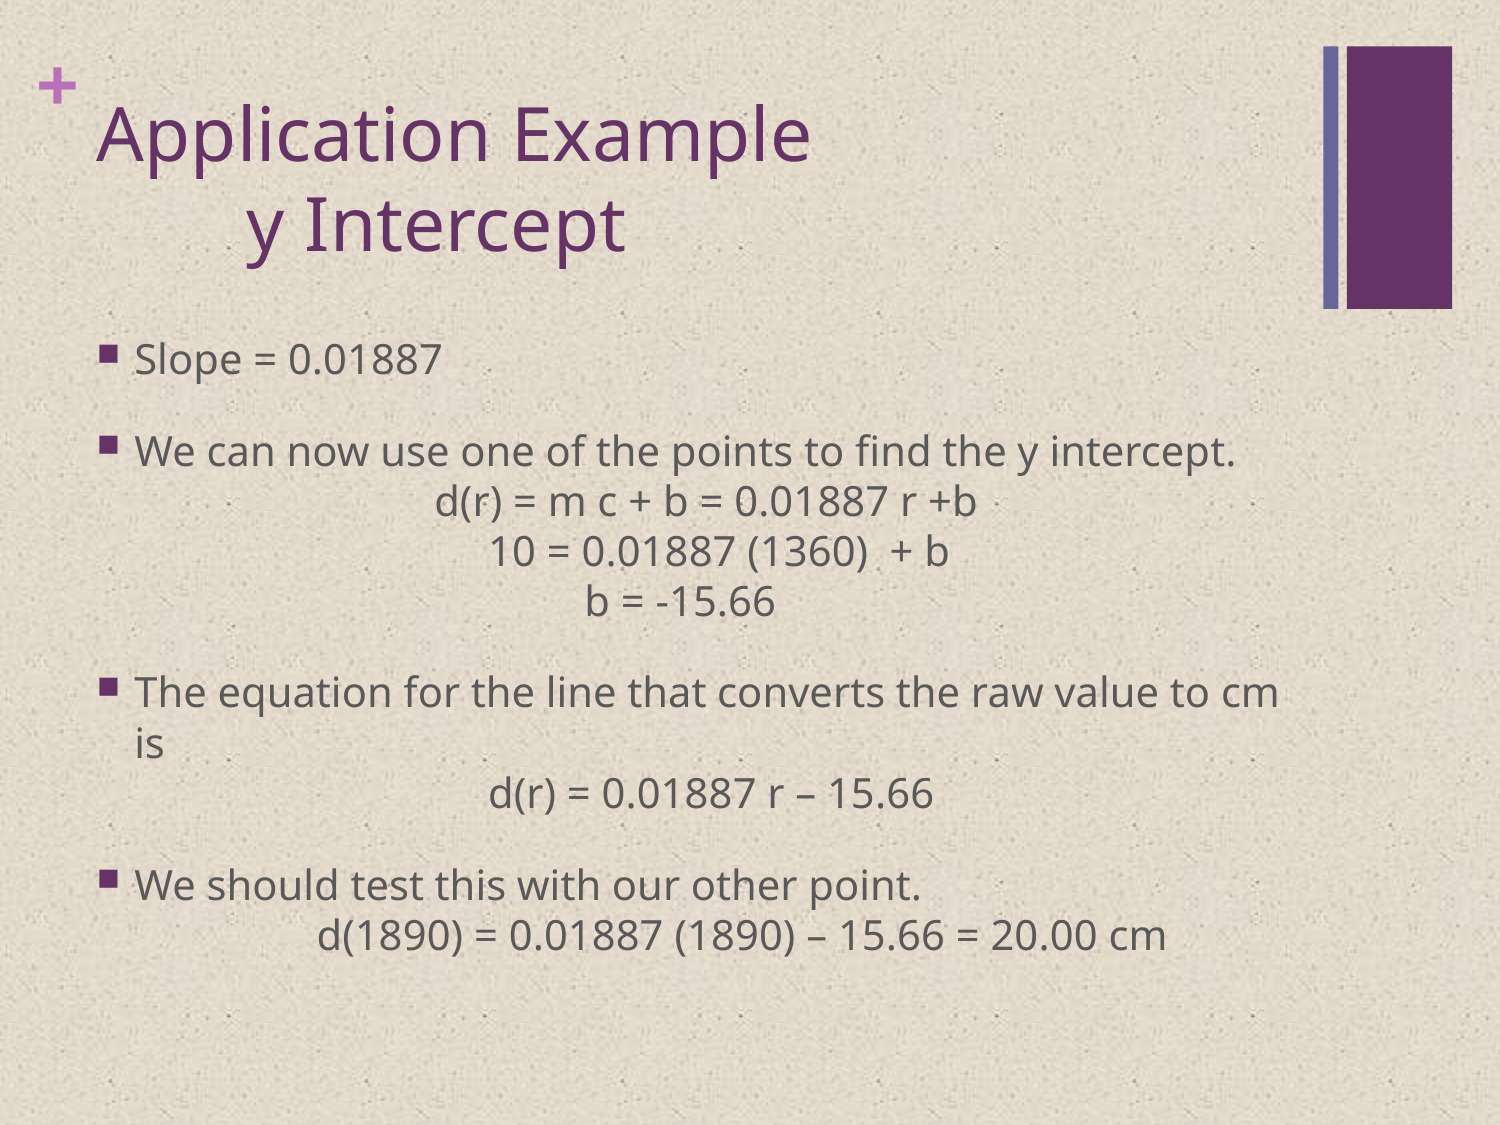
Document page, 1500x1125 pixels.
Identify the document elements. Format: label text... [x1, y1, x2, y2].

list Slope = 0.01887 We can now use one of the points to find the y intercept. d(r) = m c + b = 0.01887 r +b 10 = 0.01887 (1360) + b b = -15.66 The equation for the line that converts the raw value to cm is d(r) = 0.01887 r – 15.66 We should test this with our other point. d(1890) = 0.01887 (1890) – 15.66 = 20.00 cm [81, 324, 1322, 1005]
title Application Example y Intercept [81, 79, 1322, 263]
picture [0, 0, 1500, 1125]
